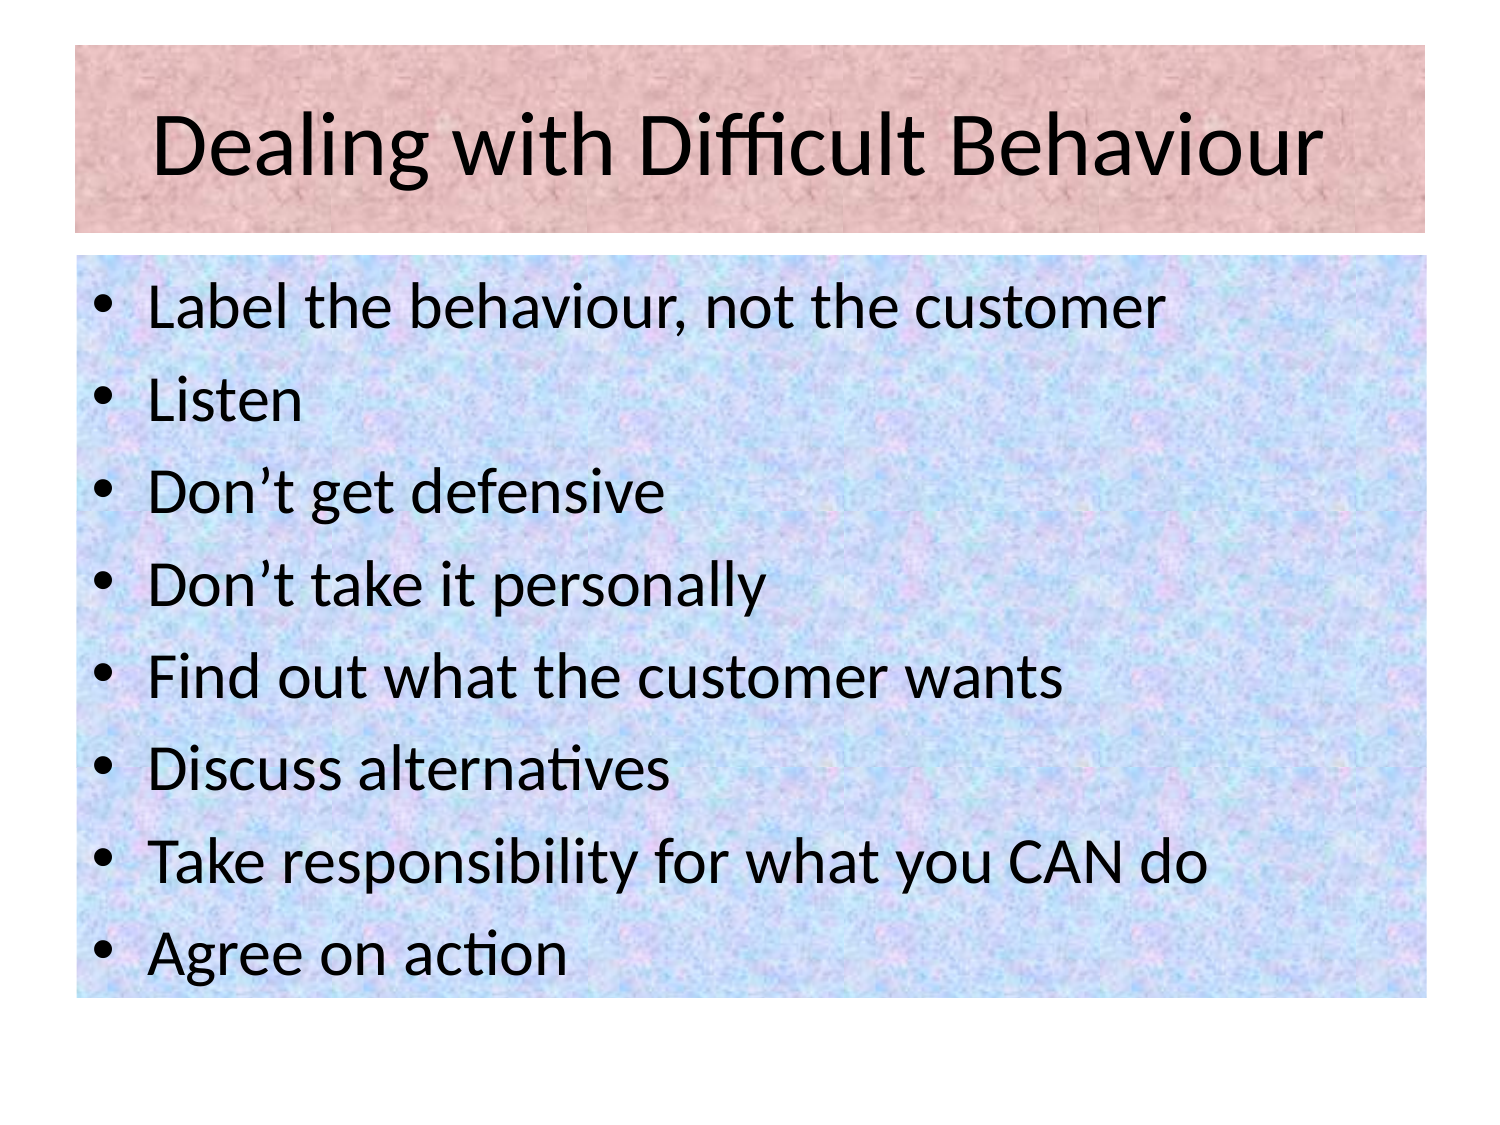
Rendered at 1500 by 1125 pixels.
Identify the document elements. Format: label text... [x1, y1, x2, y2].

title Dealing with Difficult Behaviour [75, 45, 1425, 233]
list Label the behaviour, not the customer Listen Don’t get defensive Don’t take it personally Find out what the customer wants Discuss alternatives Take responsibility for what you CAN do Agree on action [76, 255, 1427, 998]
